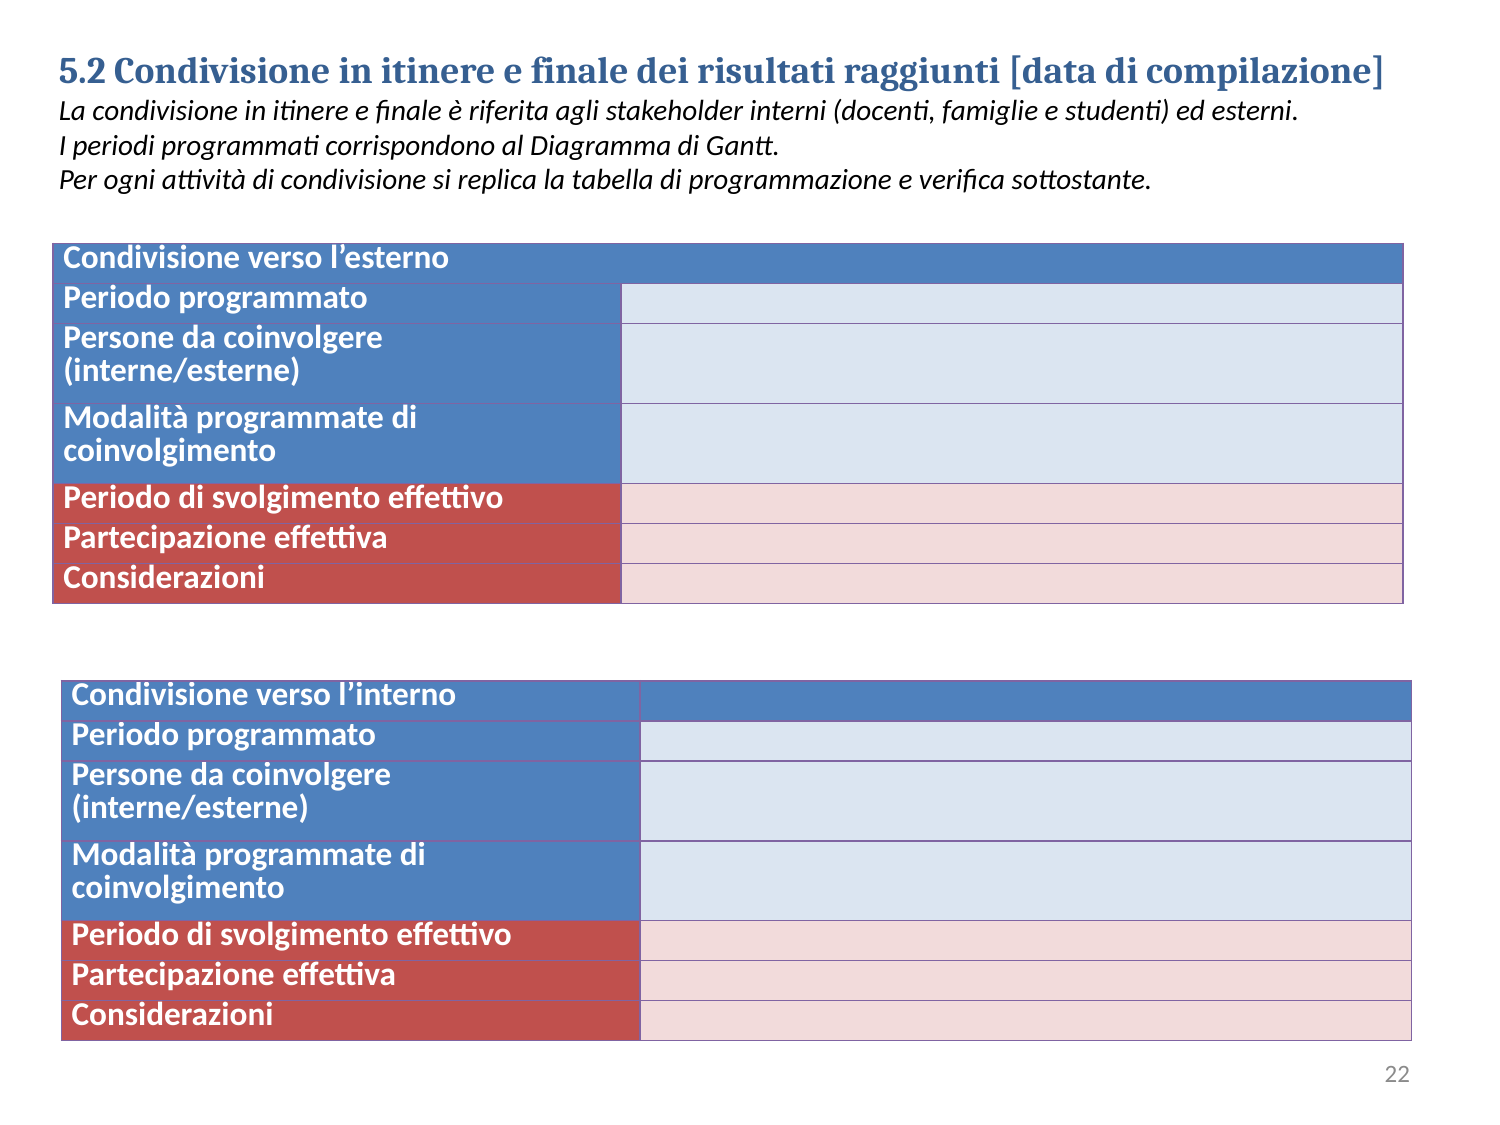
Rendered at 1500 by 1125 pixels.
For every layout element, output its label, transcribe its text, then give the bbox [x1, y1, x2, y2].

table_cell Periodo di svolgimento effettivo [62, 921, 639, 960]
table_header [621, 244, 1402, 283]
table_cell Periodo di svolgimento effettivo [54, 484, 620, 523]
table_cell [641, 762, 1411, 840]
slide_number 22 [1074, 1042, 1425, 1103]
table_header Condivisione verso l’interno [62, 682, 639, 720]
table_cell [622, 564, 1402, 603]
table_cell Modalità programmate di coinvolgimento [62, 842, 639, 920]
table_cell [622, 524, 1402, 563]
table_cell Periodo programmato [54, 284, 620, 323]
table_cell Considerazioni [54, 564, 620, 603]
table_header Condivisione verso l’esterno [54, 244, 621, 283]
table_cell Persone da coinvolgere (interne/esterne) [62, 762, 639, 840]
table_header [641, 682, 1411, 720]
table_cell Partecipazione effettiva [54, 524, 620, 563]
table_cell Periodo programmato [62, 722, 639, 760]
text_box 5.2 Condivisione in itinere e finale dei risultati raggiunti [data di compilazione] La condivisione in itinere e finale è riferita agli stakeholder interni (docenti, famiglie e studenti) ed esterni. I periodi programmati corrispondono al Diagramma di Gantt. Per ogni attività di condivisione si replica la tabella di programmazione e verifica sottostante. [43, 25, 1500, 231]
table_cell [641, 1001, 1411, 1040]
table_cell Considerazioni [62, 1001, 639, 1040]
table_cell [622, 284, 1402, 323]
table_cell Modalità programmate di coinvolgimento [54, 404, 620, 483]
table_cell [641, 921, 1411, 960]
table_cell Persone da coinvolgere (interne/esterne) [54, 324, 620, 403]
table_cell [622, 404, 1402, 483]
table_cell Partecipazione effettiva [62, 961, 639, 1000]
table_cell [641, 842, 1411, 920]
table_cell [622, 324, 1402, 403]
table_cell [622, 484, 1402, 523]
table_cell [641, 961, 1411, 1000]
table_cell [641, 722, 1411, 760]
